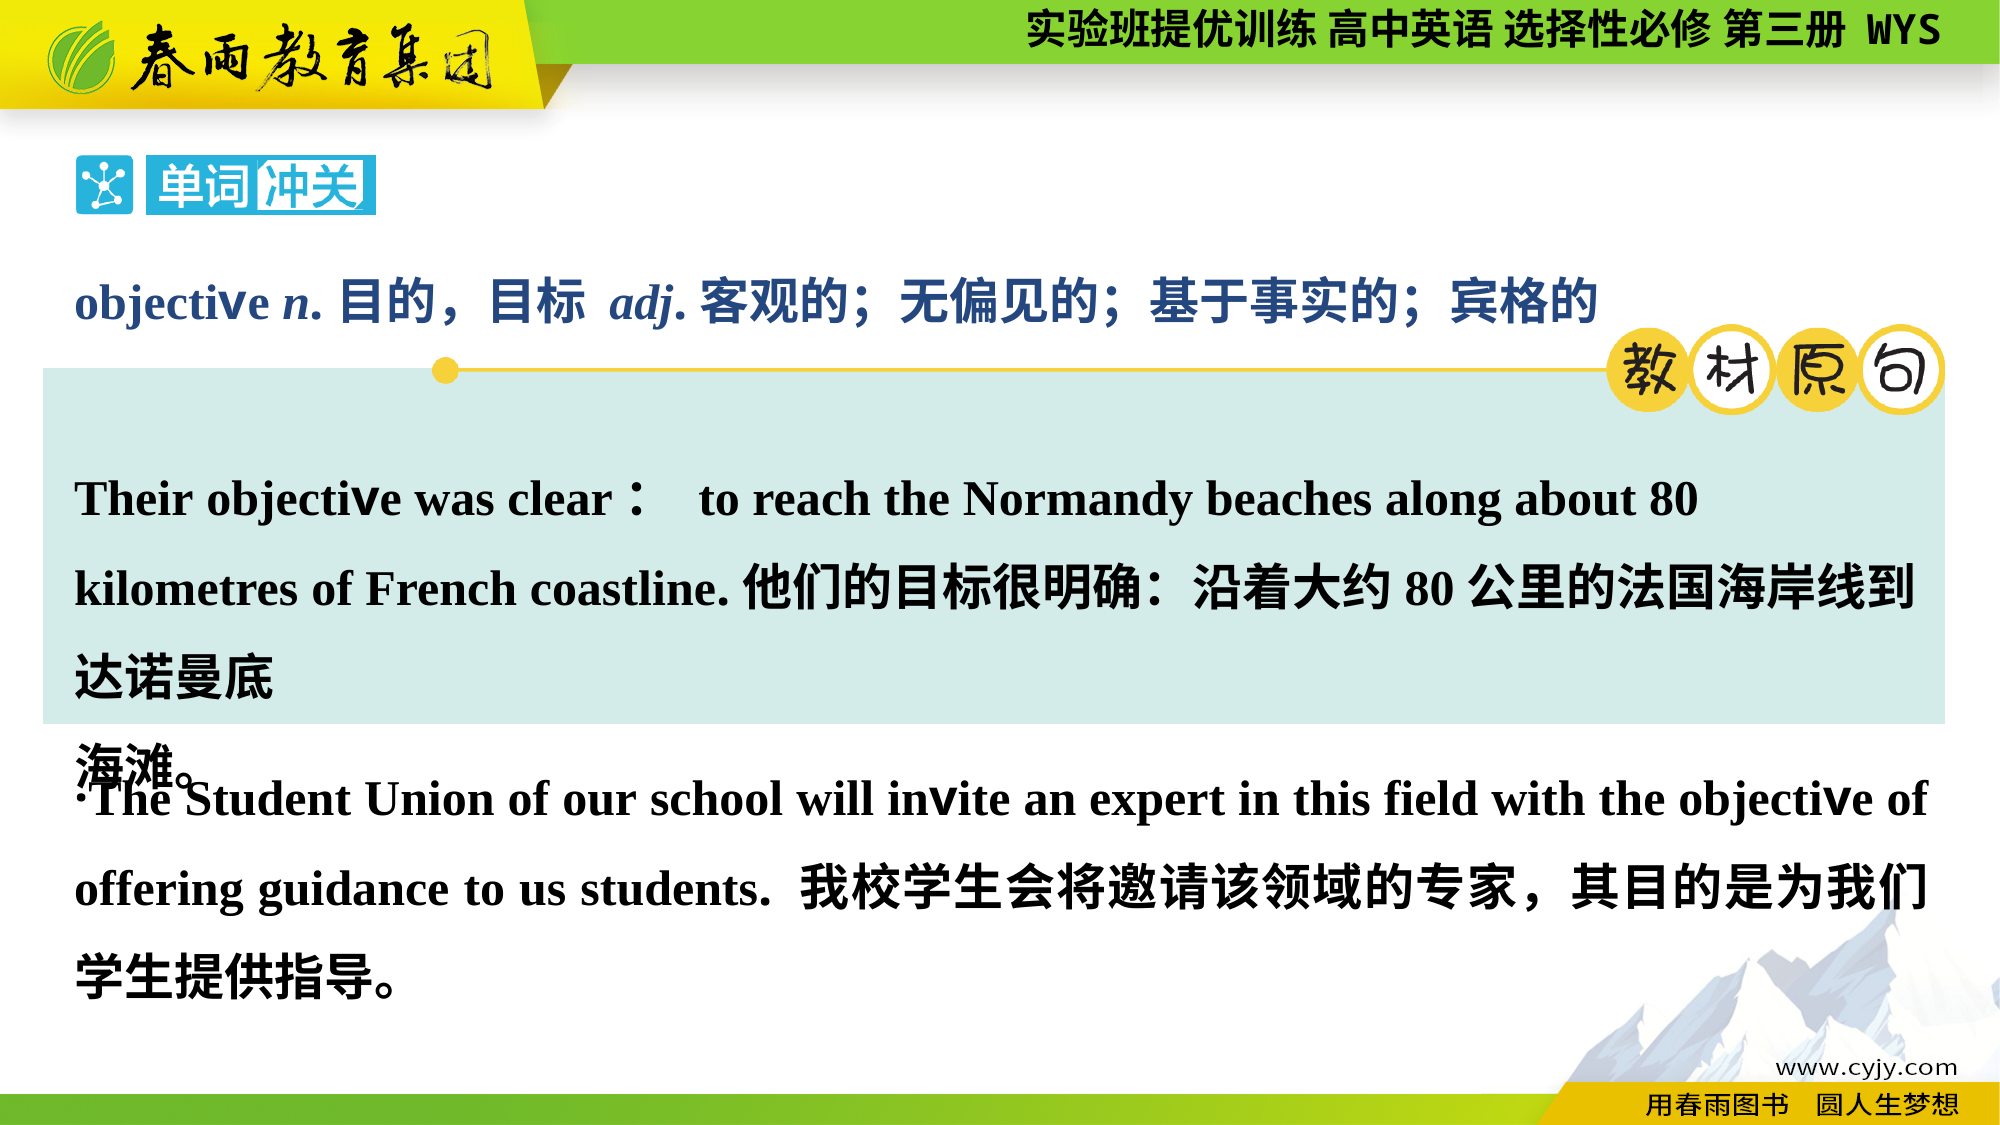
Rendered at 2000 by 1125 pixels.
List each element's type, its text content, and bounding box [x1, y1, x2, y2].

text_box ·The Student Union of our school will invite an expert in this field with the objective of offering guidance to us students. 我校学生会将邀请该领域的专家，其目的是为我们学生提供指导。 [59, 735, 1944, 1013]
list objective n.目的，目标 adj.客观的；无偏见的；基于事实的；宾格的 [59, 231, 1944, 328]
picture [0, 0, 2000, 1125]
